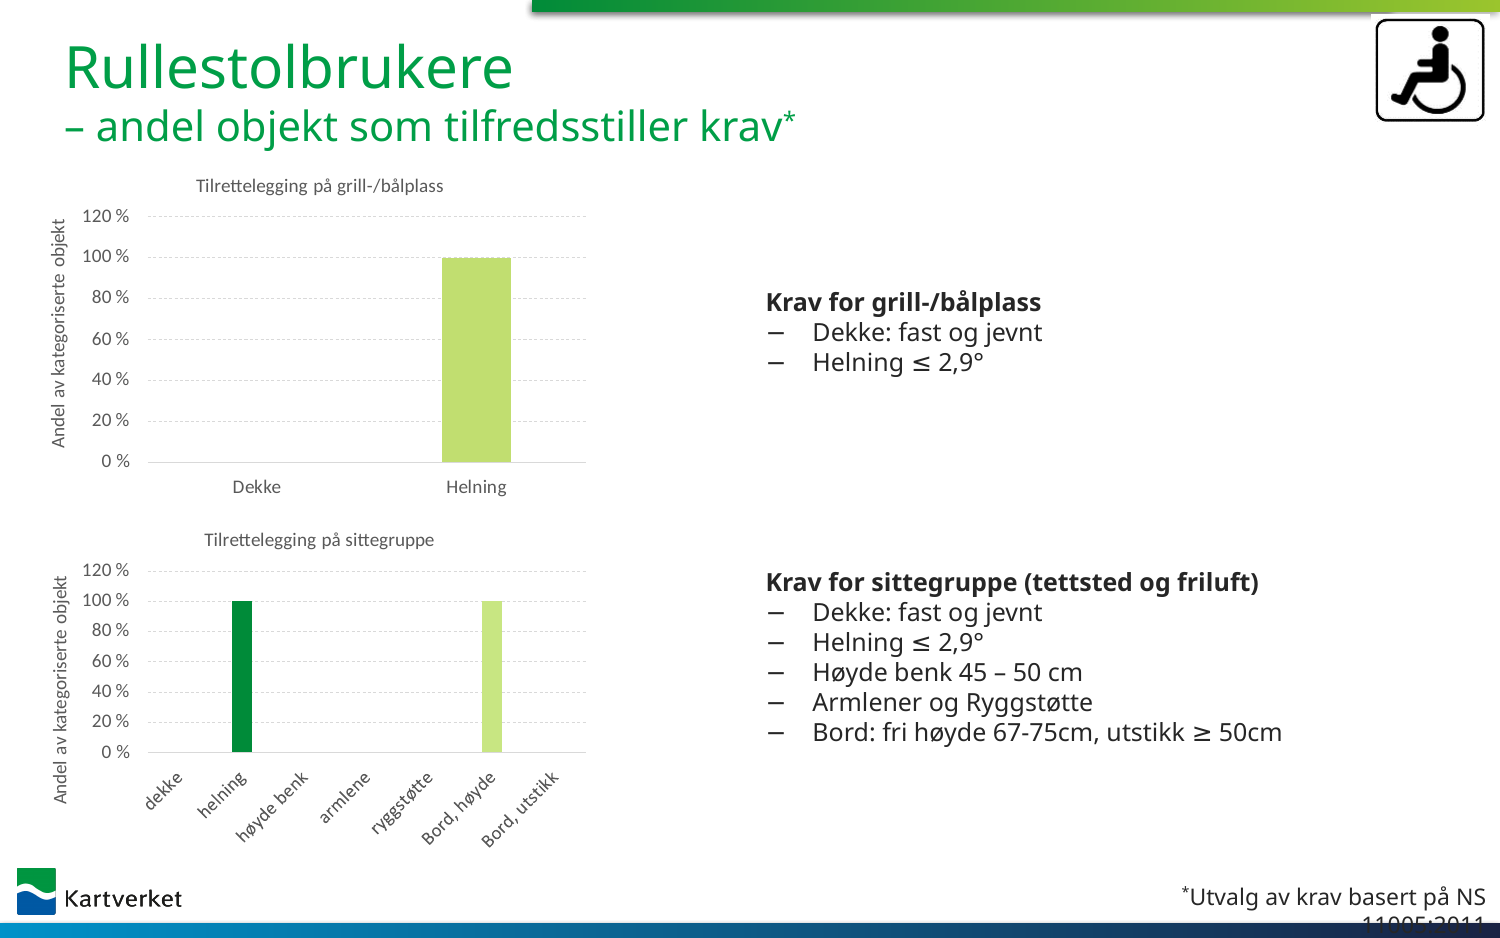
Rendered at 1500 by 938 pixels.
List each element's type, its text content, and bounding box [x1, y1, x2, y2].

picture [41, 520, 597, 859]
picture [41, 166, 597, 505]
text_box Rullestolbrukere – andel objekt som tilfredsstiller krav* [49, 14, 1431, 158]
picture [1371, 13, 1491, 127]
text_box Krav for sittegruppe (tettsted og friluft) Dekke: fast og jevnt Helning ≤ 2,9° Høyde benk 45 – 50 cm Armlener og Ryggstøtte Bord: fri høyde 67-75cm, utstikk ≥ 50cm [750, 559, 1500, 754]
text_box Krav for grill-/bålplass Dekke: fast og jevnt Helning ≤ 2,9° [750, 279, 1452, 384]
text_box *Utvalg av krav basert på NS 11005:2011 [1068, 873, 1500, 938]
